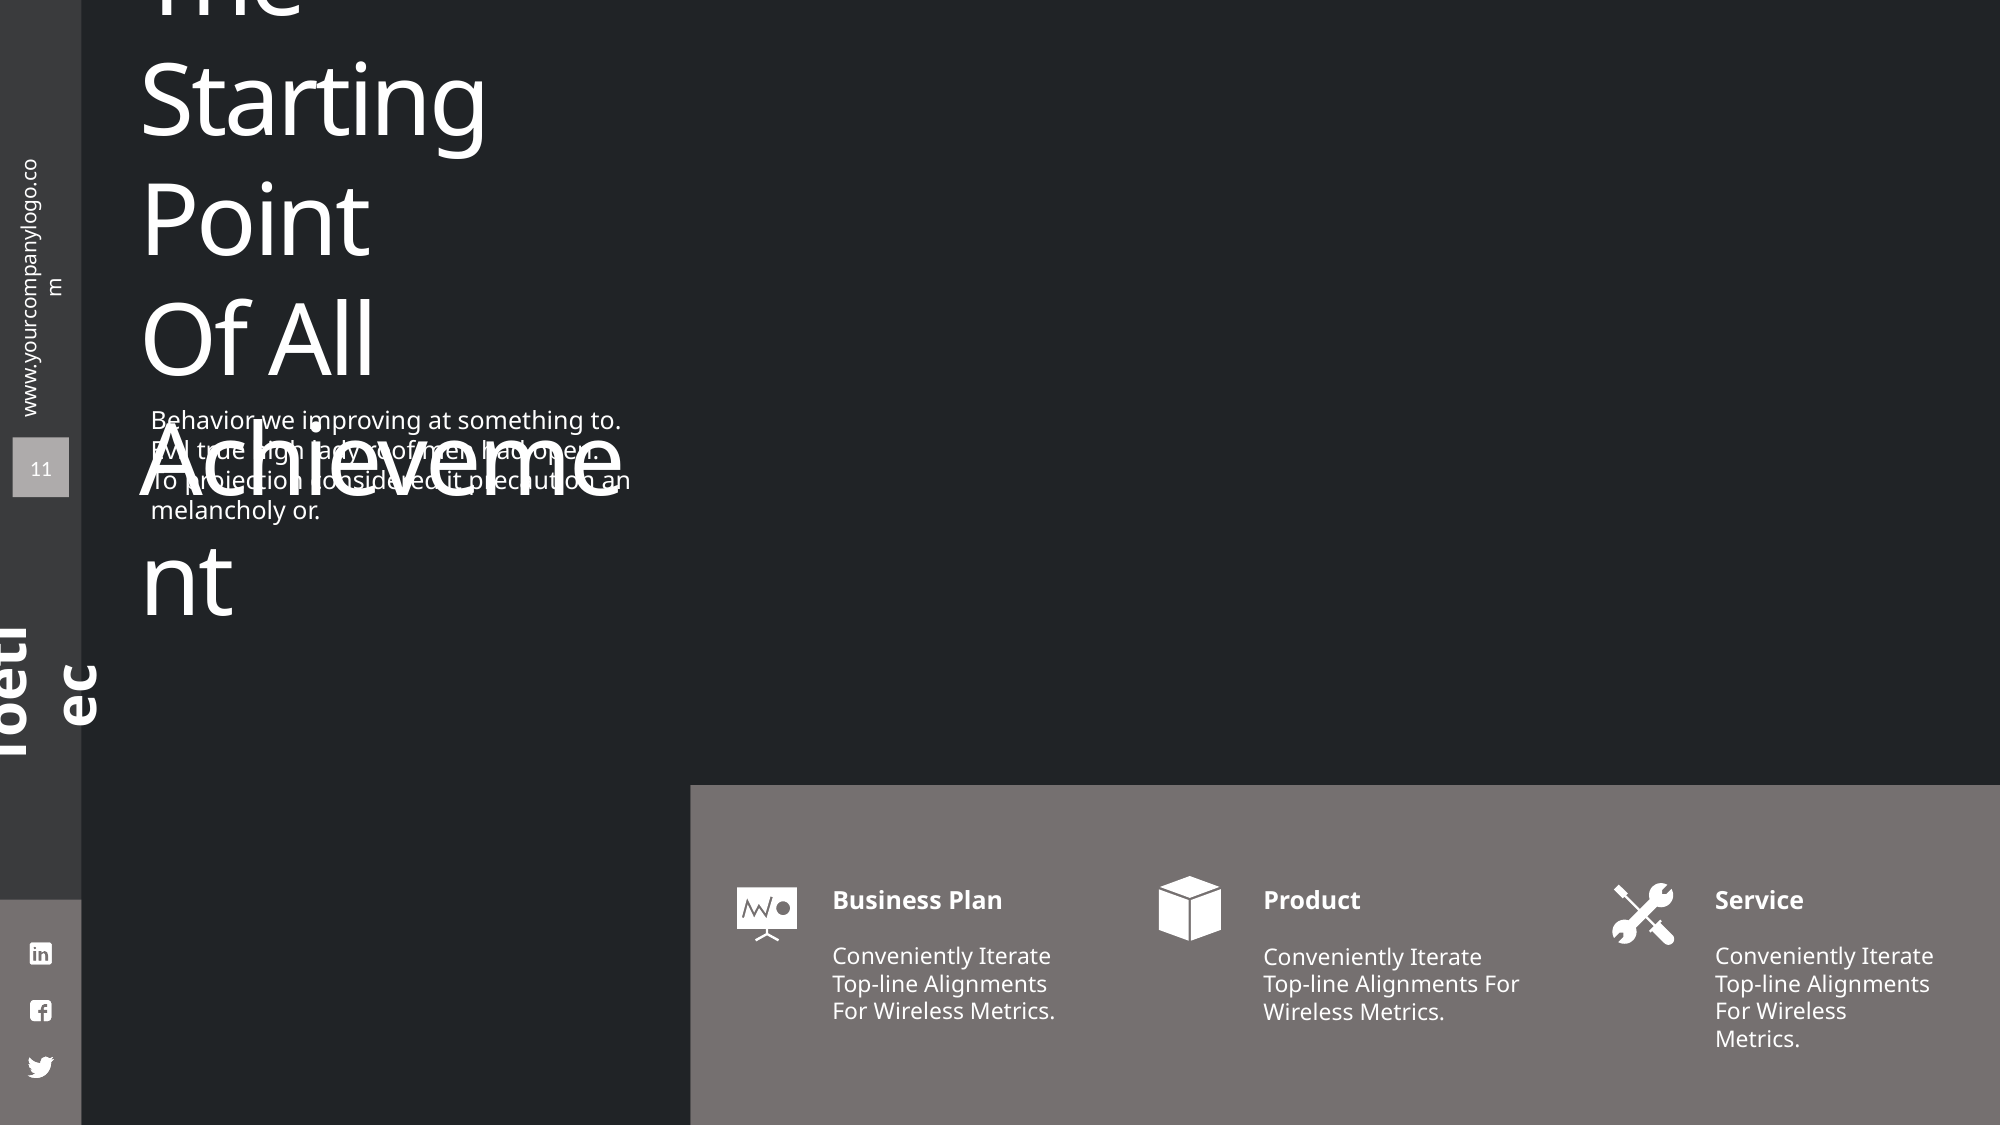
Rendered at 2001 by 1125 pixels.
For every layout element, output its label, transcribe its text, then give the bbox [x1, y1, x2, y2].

picture [81, 0, 2000, 1125]
text_box Business Plan Conveniently Iterate Top-line Alignments For Wireless Metrics. [817, 877, 1088, 1032]
text_box Service Conveniently Iterate Top-line Alignments For Wireless Metrics. [1700, 876, 1954, 1059]
text_box Product Conveniently Iterate Top-line Alignments For Wireless Metrics. [1248, 877, 1539, 1032]
text_box [737, 887, 797, 942]
text_box [691, 786, 2000, 1125]
text_box Behavior we improving at something to. Evil true high lady roof men had open. To projection considered it precaution an melancholy or. [135, 384, 648, 545]
slide_number 11 [12, 437, 69, 498]
text_box [1612, 883, 1675, 945]
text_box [27, 942, 54, 1078]
text_box The Starting Point Of All Achievement [124, 116, 648, 435]
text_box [1158, 875, 1221, 941]
